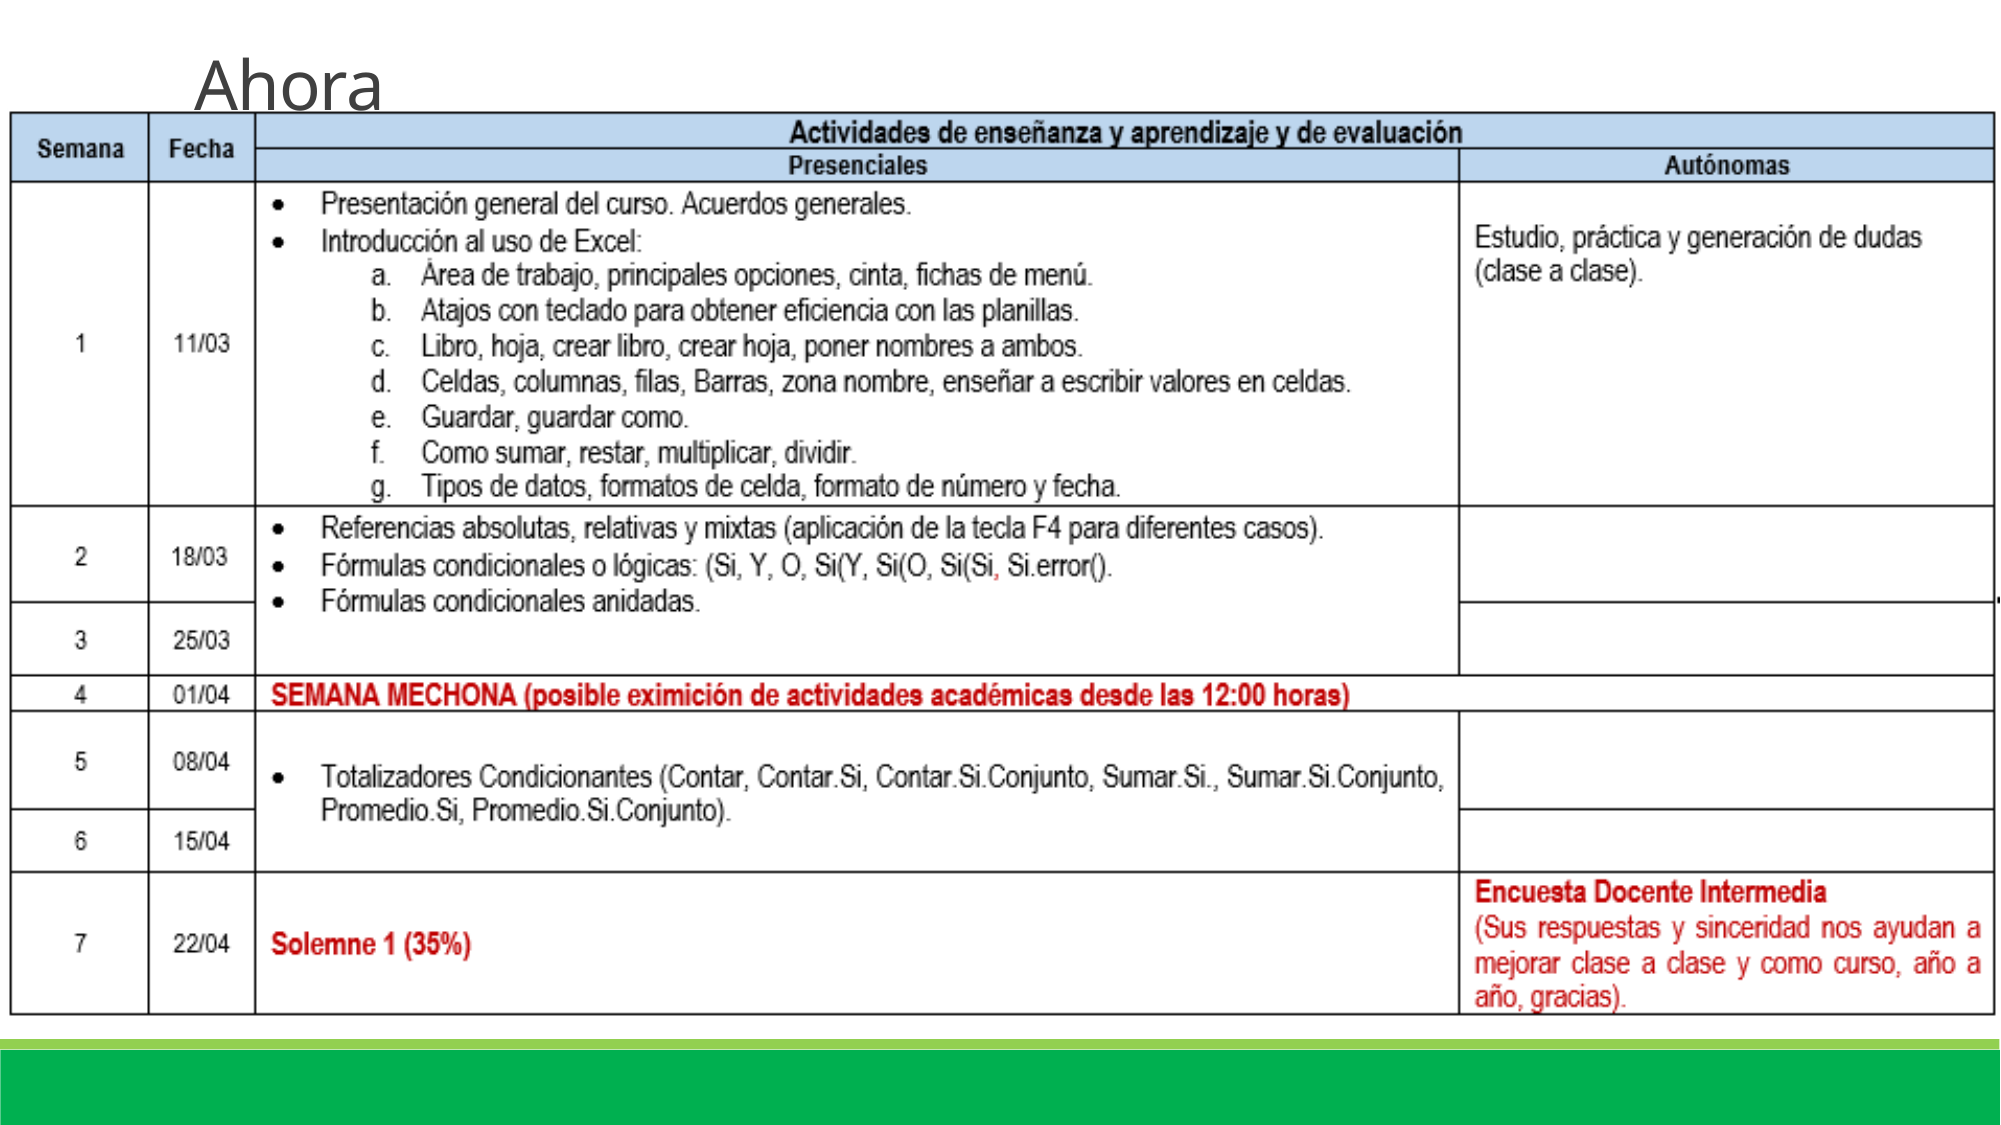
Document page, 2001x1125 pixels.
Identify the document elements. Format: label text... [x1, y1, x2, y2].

text_box Ahora [179, 46, 1830, 104]
picture [6, 108, 2000, 1021]
